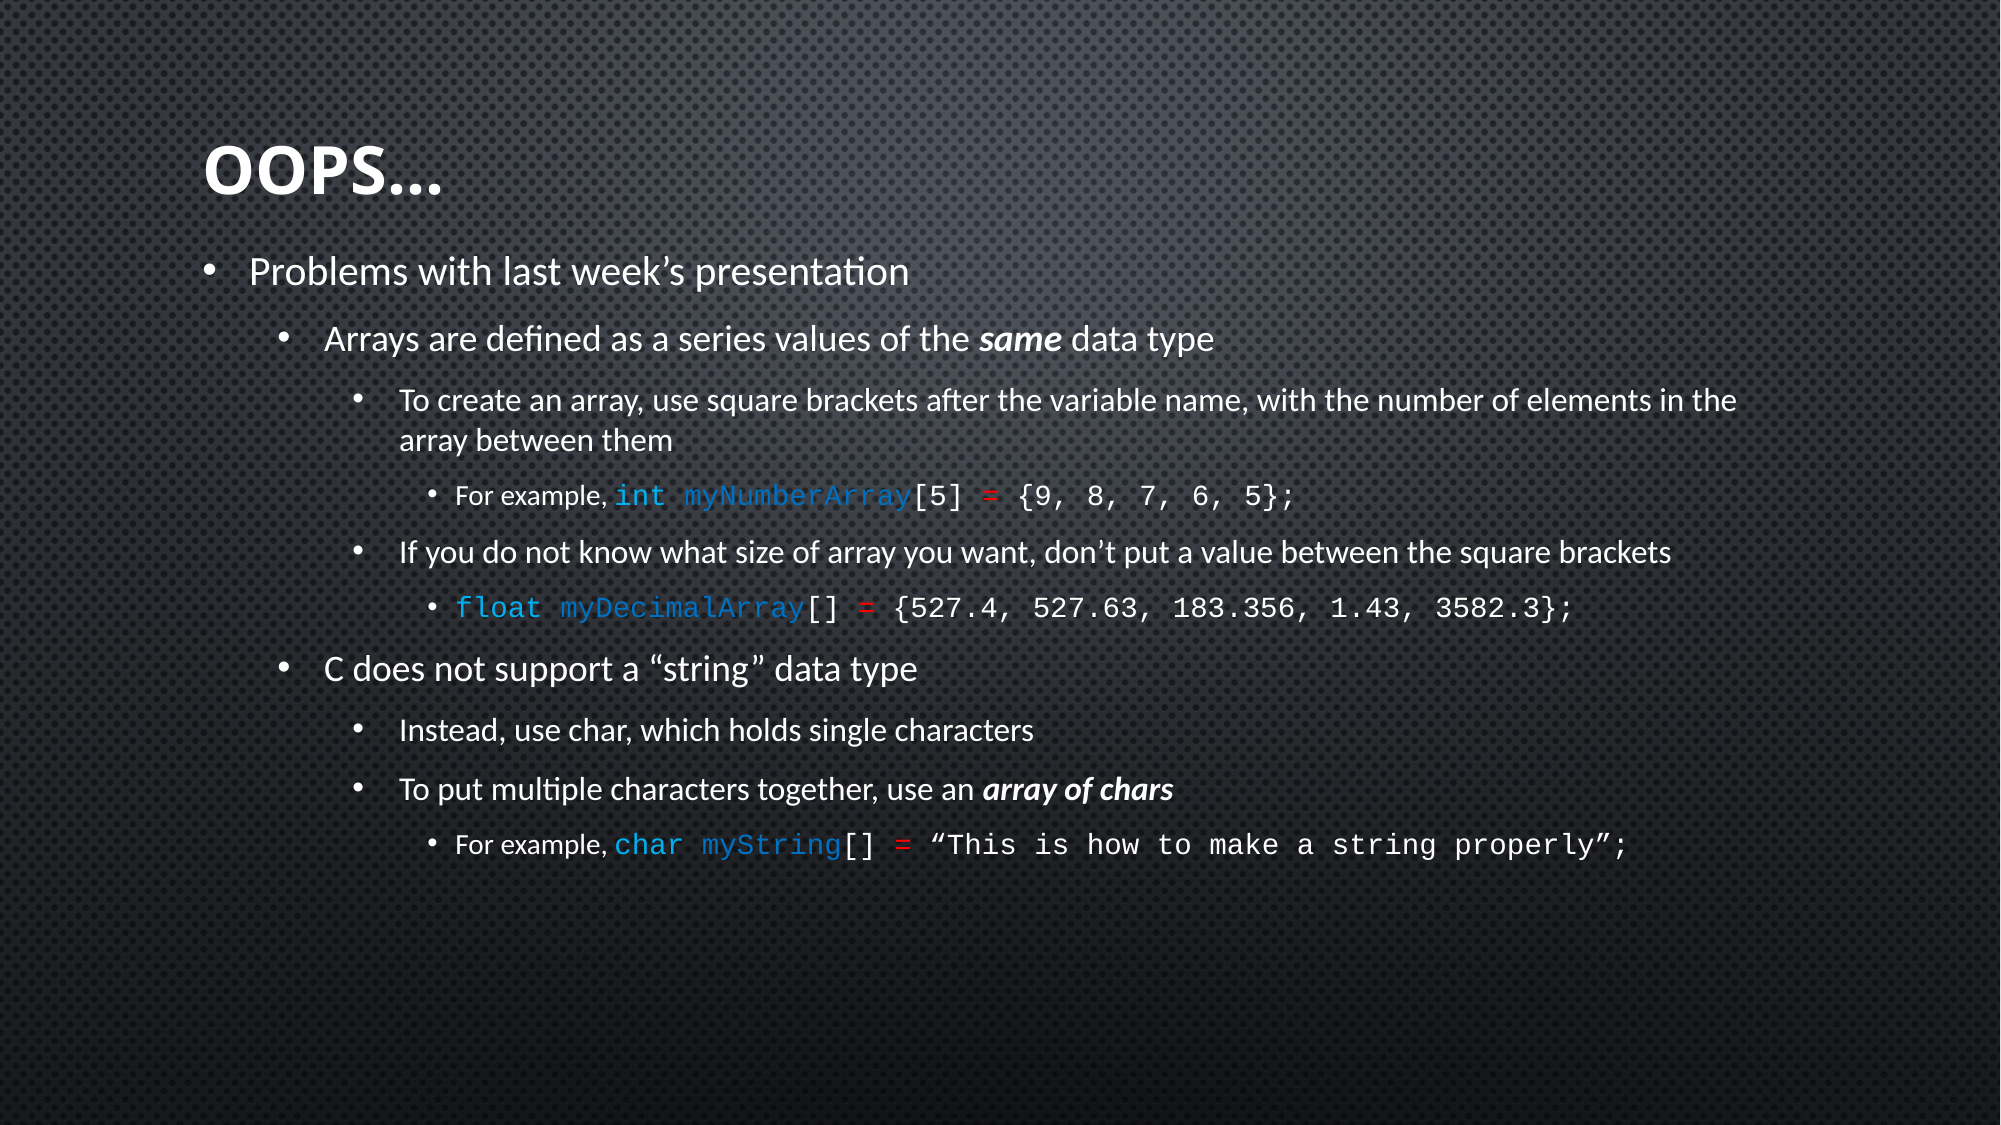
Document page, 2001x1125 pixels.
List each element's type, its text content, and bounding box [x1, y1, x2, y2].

list Problems with last week’s presentation Arrays are defined as a series values of the same data type To create an array, use square brackets after the variable name, with the number of elements in the array between them For example, int myNumberArray[5] = {9, 8, 7, 6, 5}; If you do not know what size of array you want, don’t put a value between the square brackets float myDecimalArray[] = {527.4, 527.63, 183.356, 1.43, 3582.3}; C does not support a “string” data type Instead, use char, which holds single characters To put multiple characters together, use an array of chars For example, char myString[] = “This is how to make a string properly”; [187, 236, 1813, 950]
title Oops… [187, 99, 1813, 236]
